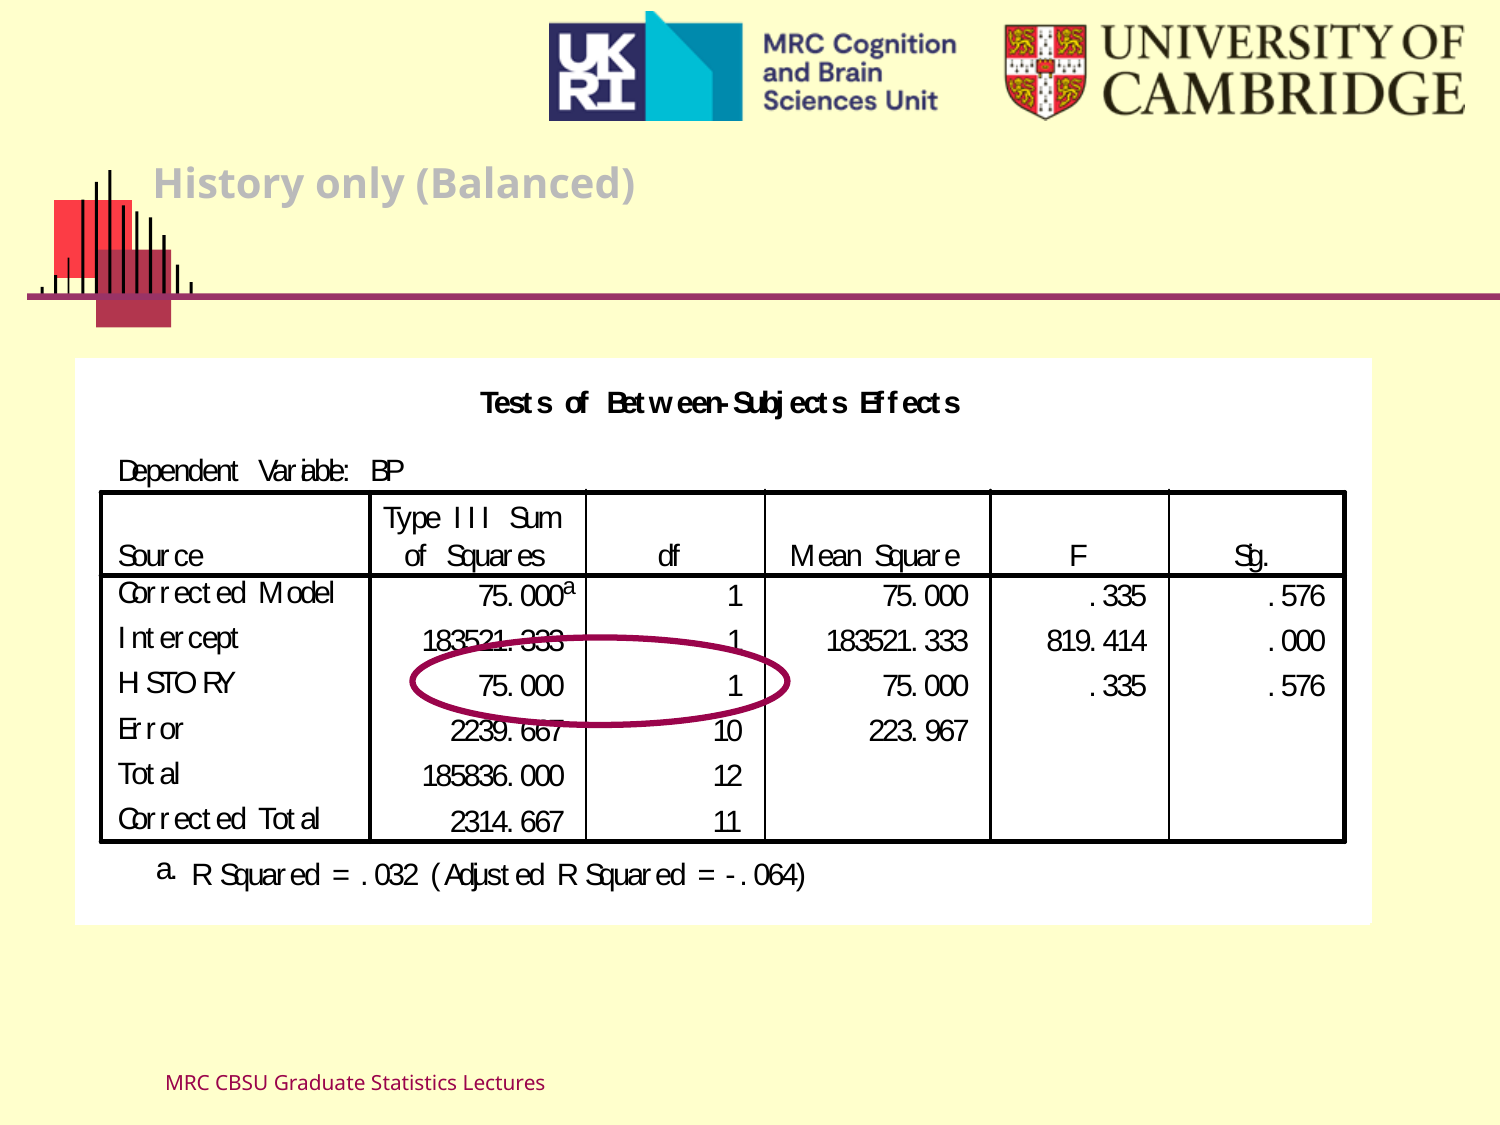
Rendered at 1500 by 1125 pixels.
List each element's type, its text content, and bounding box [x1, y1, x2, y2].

picture [549, 11, 1465, 121]
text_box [74, 358, 1426, 942]
title History only (Balanced) [137, 137, 988, 233]
footer MRC CBSU Graduate Statistics Lectures [149, 1062, 988, 1101]
